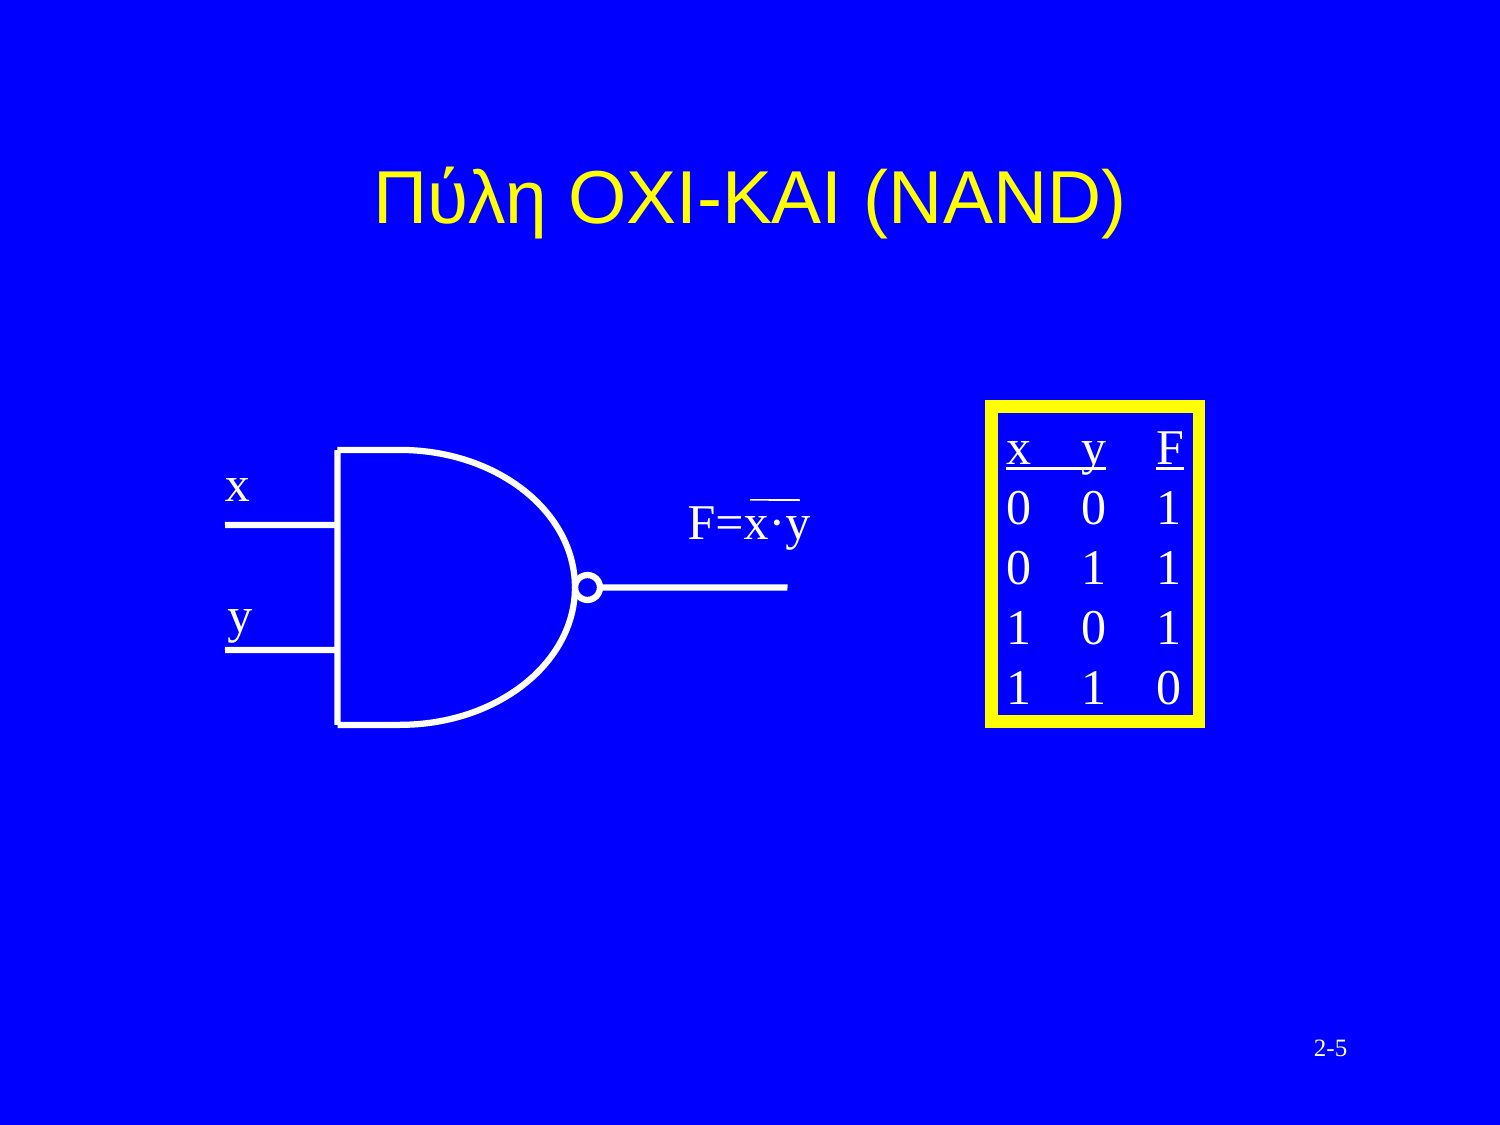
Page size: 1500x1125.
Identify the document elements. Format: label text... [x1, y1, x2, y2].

text_box [399, 449, 575, 587]
text_box [575, 575, 601, 601]
title Πύλη ΟΧΙ-ΚΑΙ (ΝAND) [112, 99, 1388, 288]
text_box x y F 0 0 1 0 1 1 1 0 1 1 1 0 [991, 406, 1199, 722]
text_box [399, 587, 575, 725]
text_box F=x·y [672, 481, 826, 557]
text_box x [210, 444, 265, 519]
text_box y [212, 574, 268, 650]
